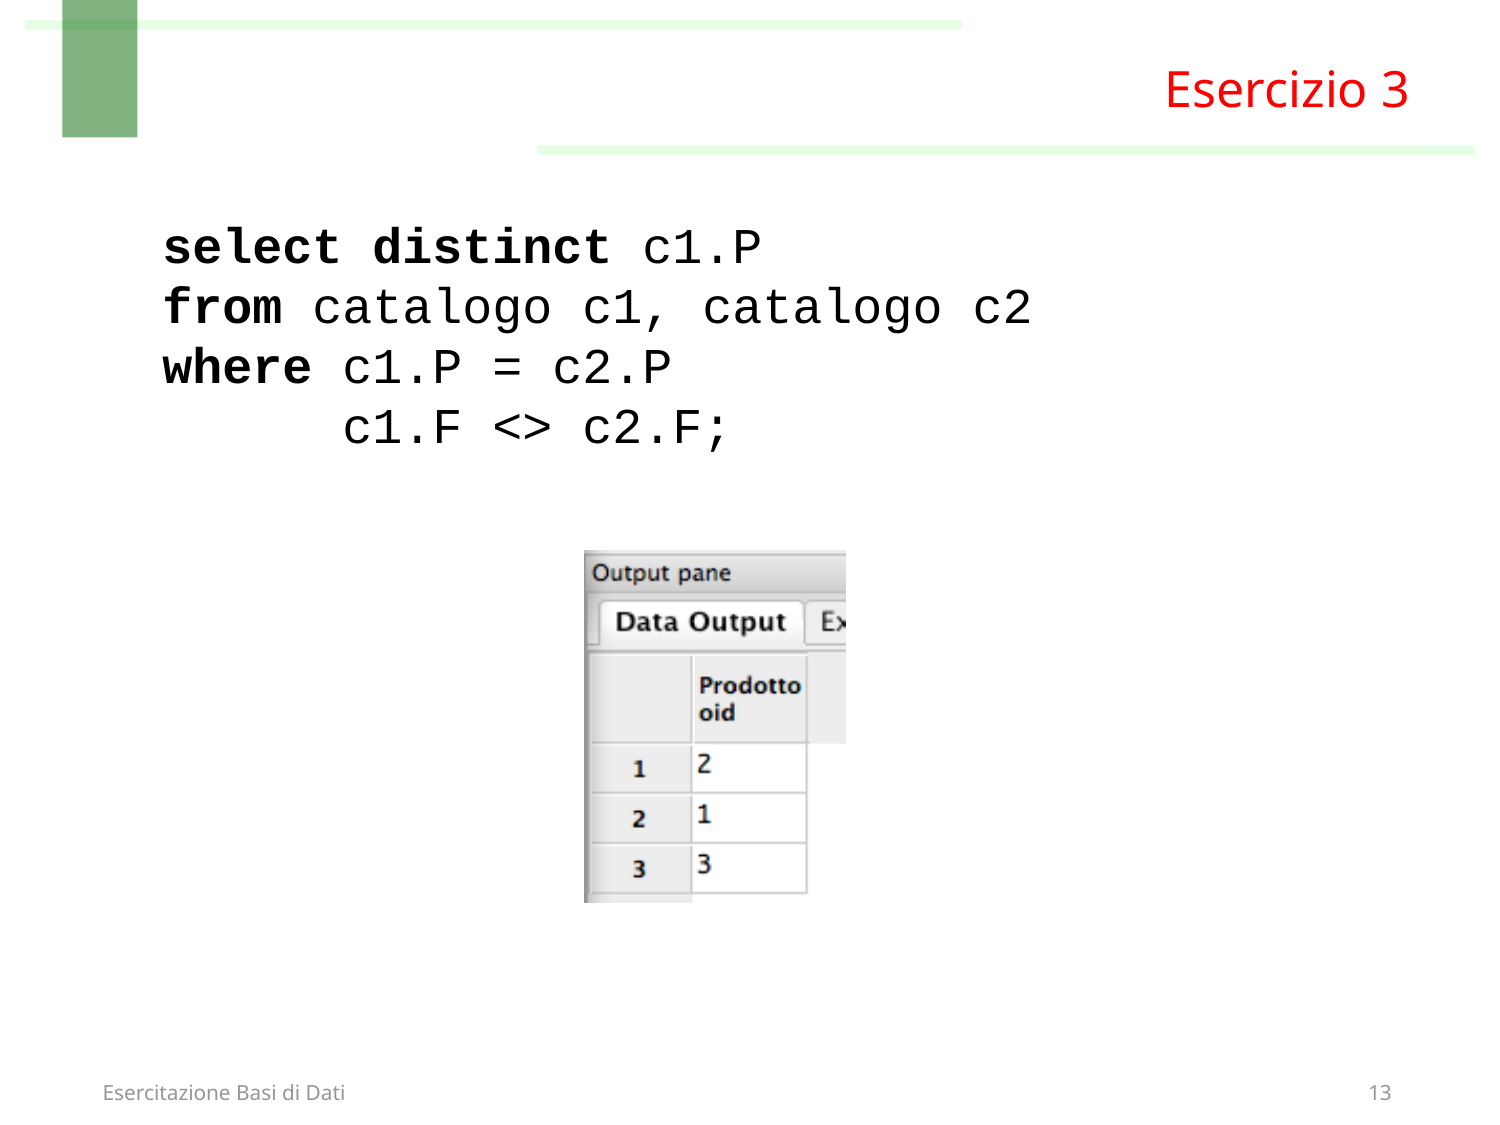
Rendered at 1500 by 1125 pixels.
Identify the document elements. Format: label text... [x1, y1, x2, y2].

picture [584, 550, 846, 904]
text_box select distinct c1.P from catalogo c1, catalogo c2 where c1.P = c2.P c1.F <> c2.F; [147, 205, 1365, 461]
title Esercizio 3 [174, 37, 1425, 138]
